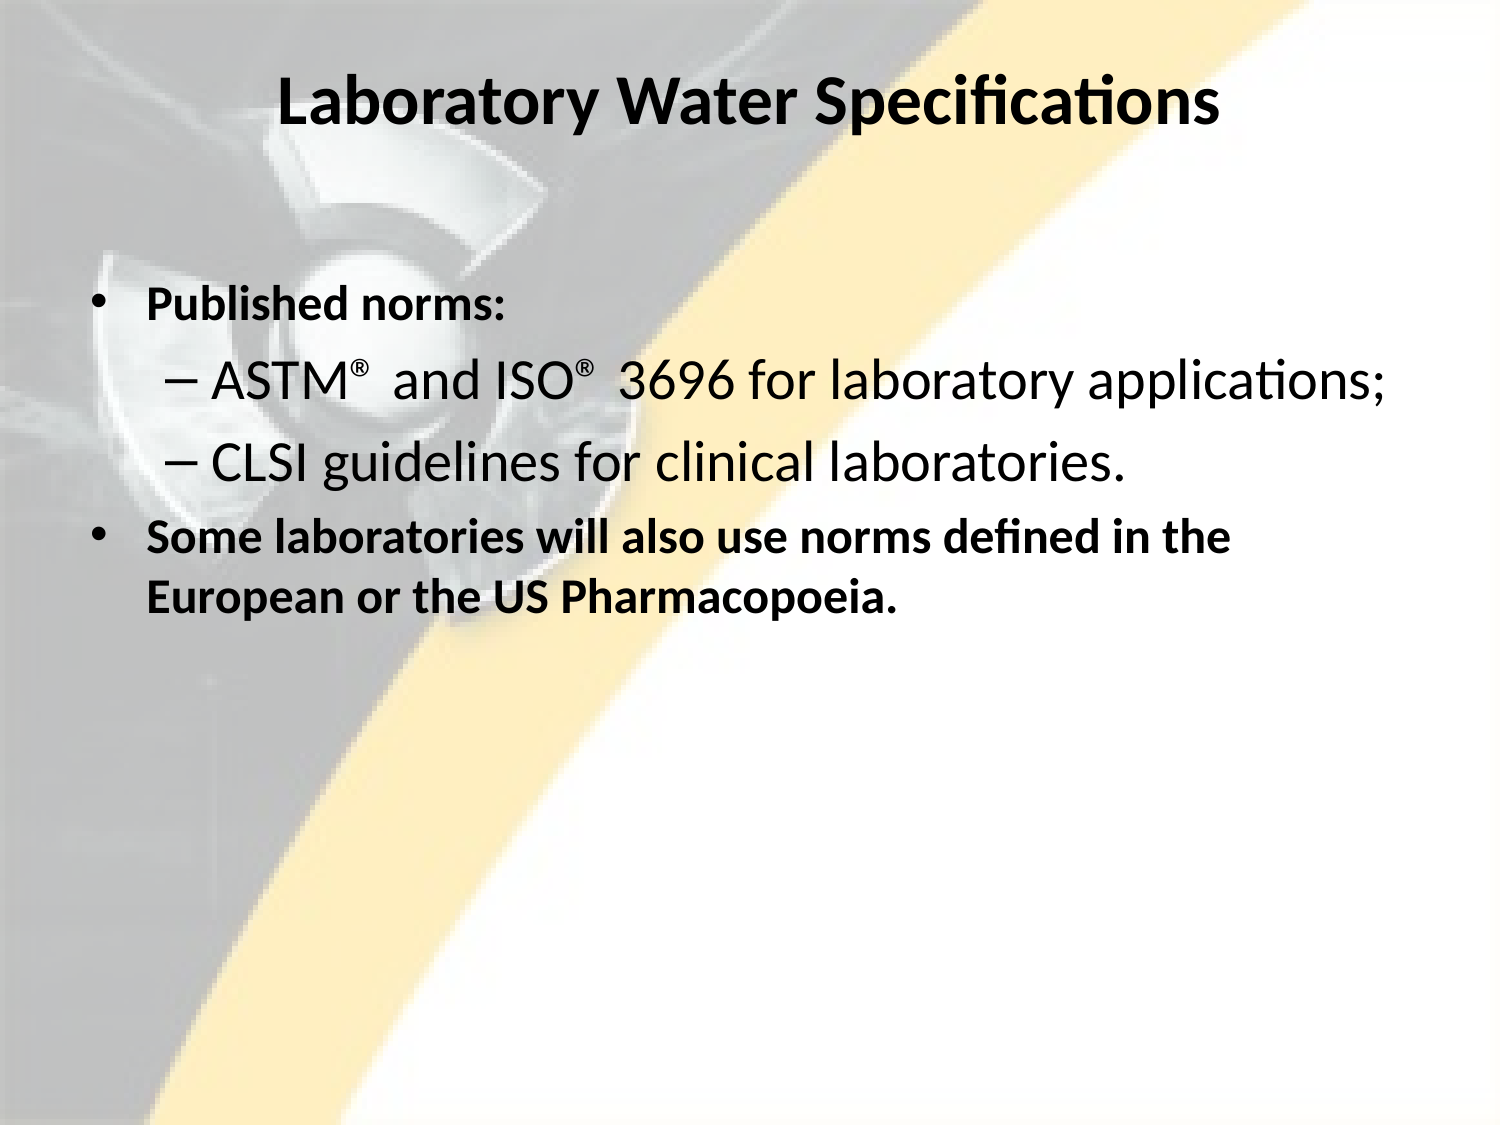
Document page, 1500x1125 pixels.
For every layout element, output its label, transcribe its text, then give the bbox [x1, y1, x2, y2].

title Laboratory Water Specifications [75, 45, 1425, 233]
list Published norms: ASTM® and ISO® 3696 for laboratory applications; CLSI guidelines for clinical laboratories. Some laboratories will also use norms defined in the European or the US Pharmacopoeia. [75, 262, 1425, 1005]
